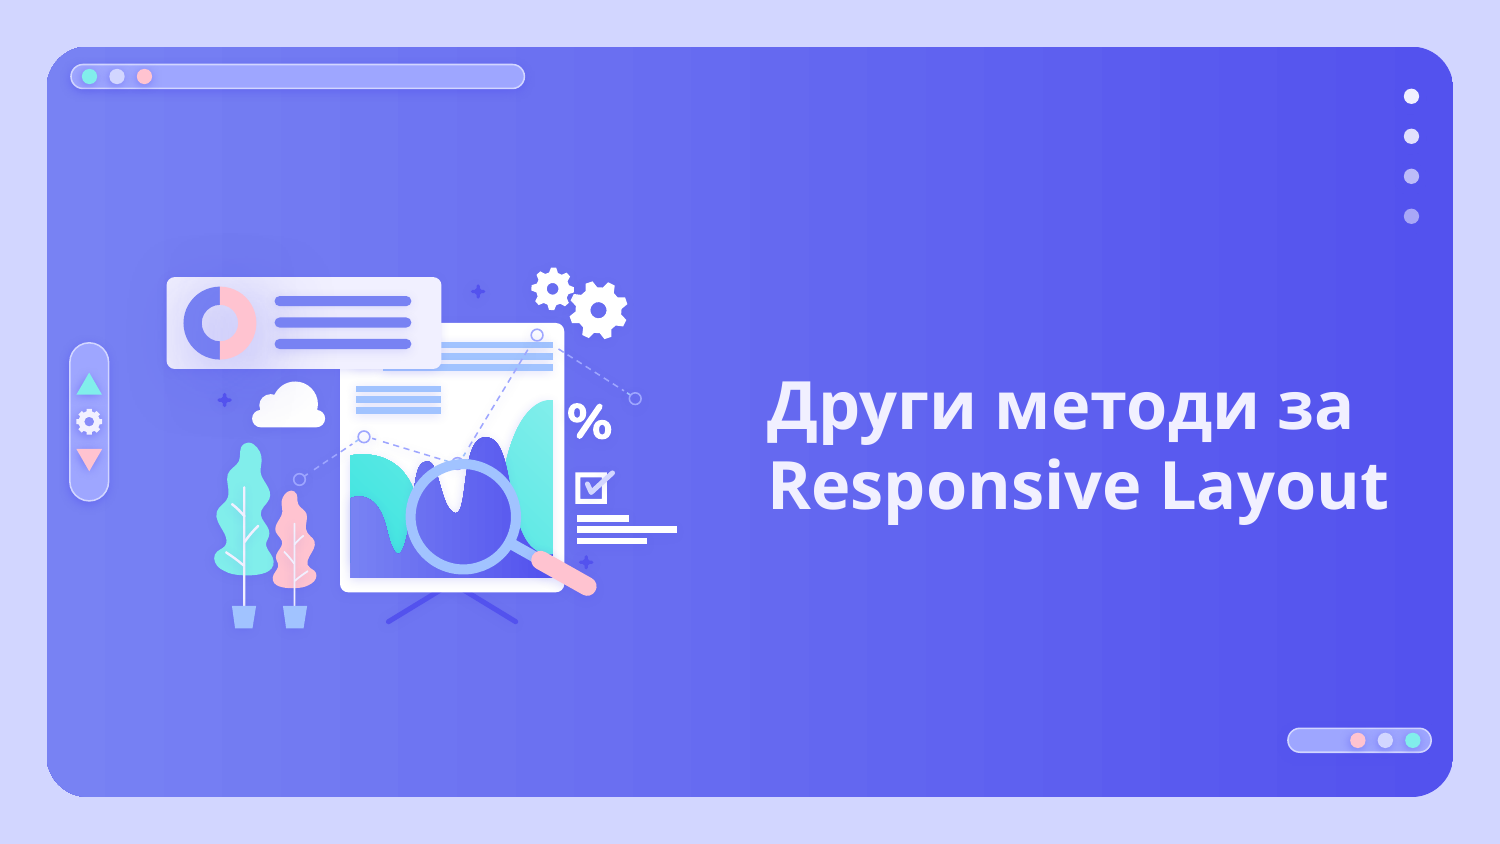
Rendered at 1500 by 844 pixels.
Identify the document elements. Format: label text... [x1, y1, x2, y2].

text_box [69, 426, 109, 501]
text_box [76, 372, 102, 395]
text_box [69, 342, 109, 423]
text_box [166, 267, 678, 629]
text_box [76, 448, 103, 472]
text_box [76, 408, 103, 435]
title Други методи за Responsive Layout [752, 336, 1414, 550]
